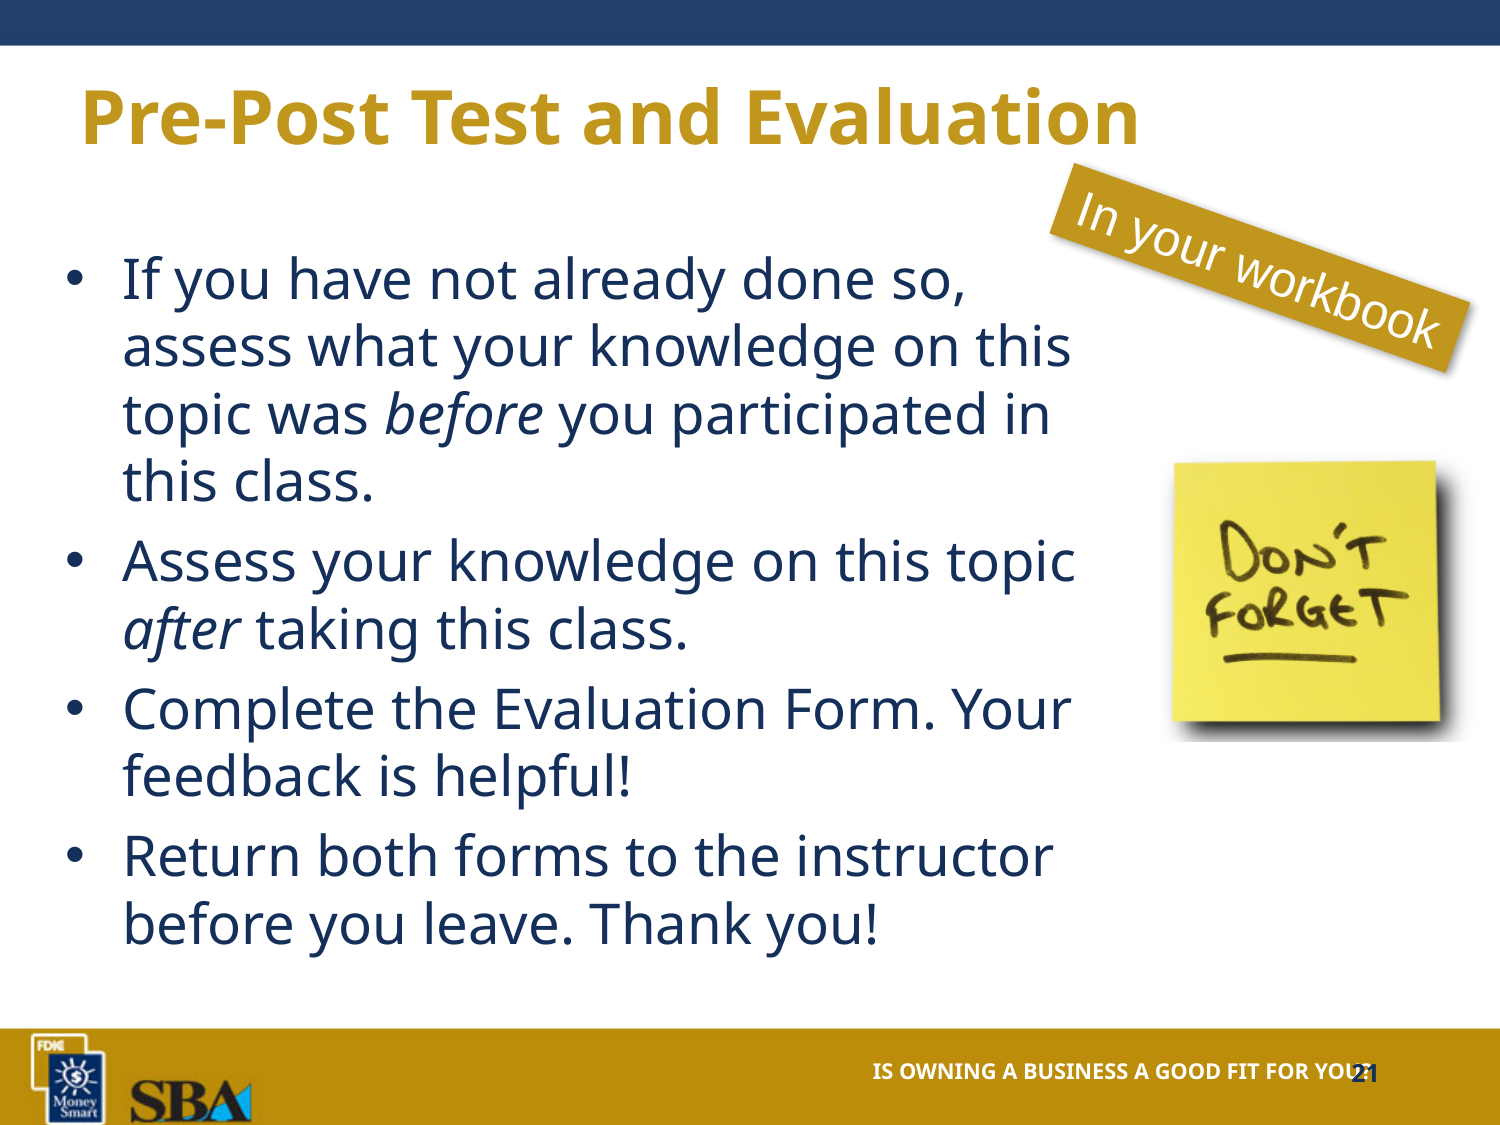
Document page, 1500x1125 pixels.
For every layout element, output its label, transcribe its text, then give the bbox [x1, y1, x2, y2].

picture [0, 0, 1500, 1125]
list If you have not already done so, assess what your knowledge on this topic was before you participated in this class. Assess your knowledge on this topic after taking this class. Complete the Evaluation Form. Your feedback is helpful! Return both forms to the instructor before you leave. Thank you! [50, 235, 1124, 936]
text_box In your workbook [1049, 162, 1471, 373]
title Pre-Post Test and Evaluation [64, 62, 1415, 163]
